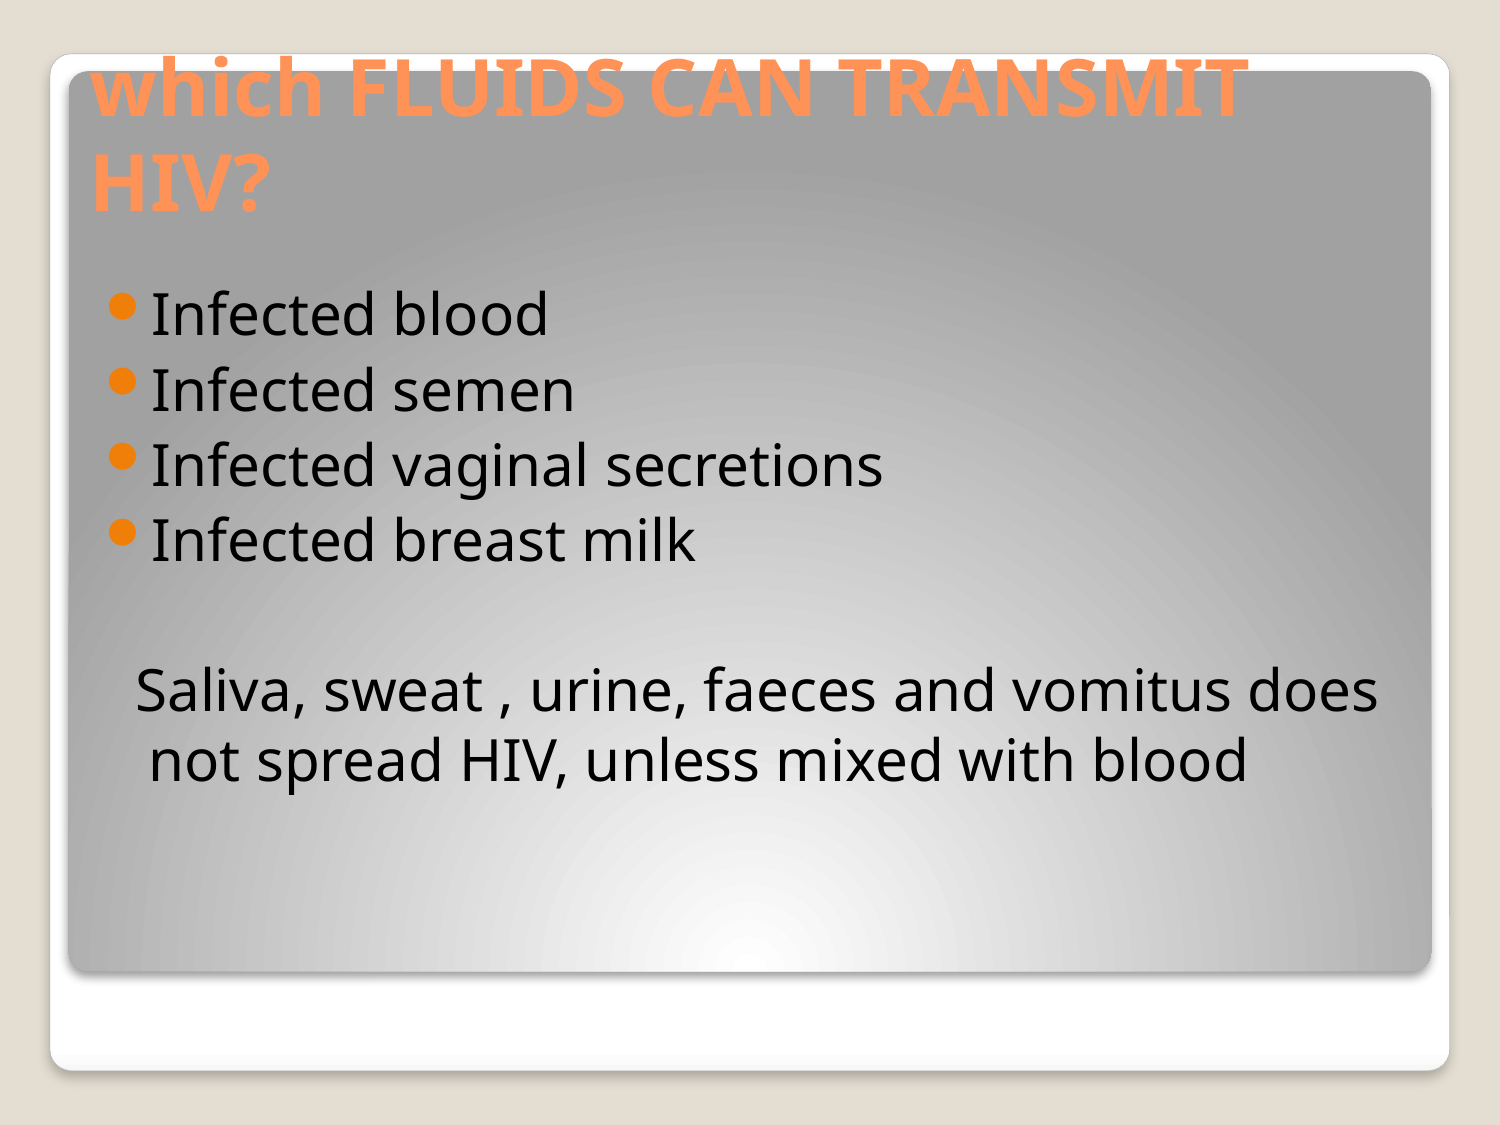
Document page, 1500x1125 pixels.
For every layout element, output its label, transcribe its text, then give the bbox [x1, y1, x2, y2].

title which FLUIDS CAN TRANSMIT HIV? [75, 62, 1418, 235]
list Infected blood Infected semen Infected vaginal secretions Infected breast milk Saliva, sweat , urine, faeces and vomitus does not spread HIV, unless mixed with blood [74, 262, 1418, 950]
